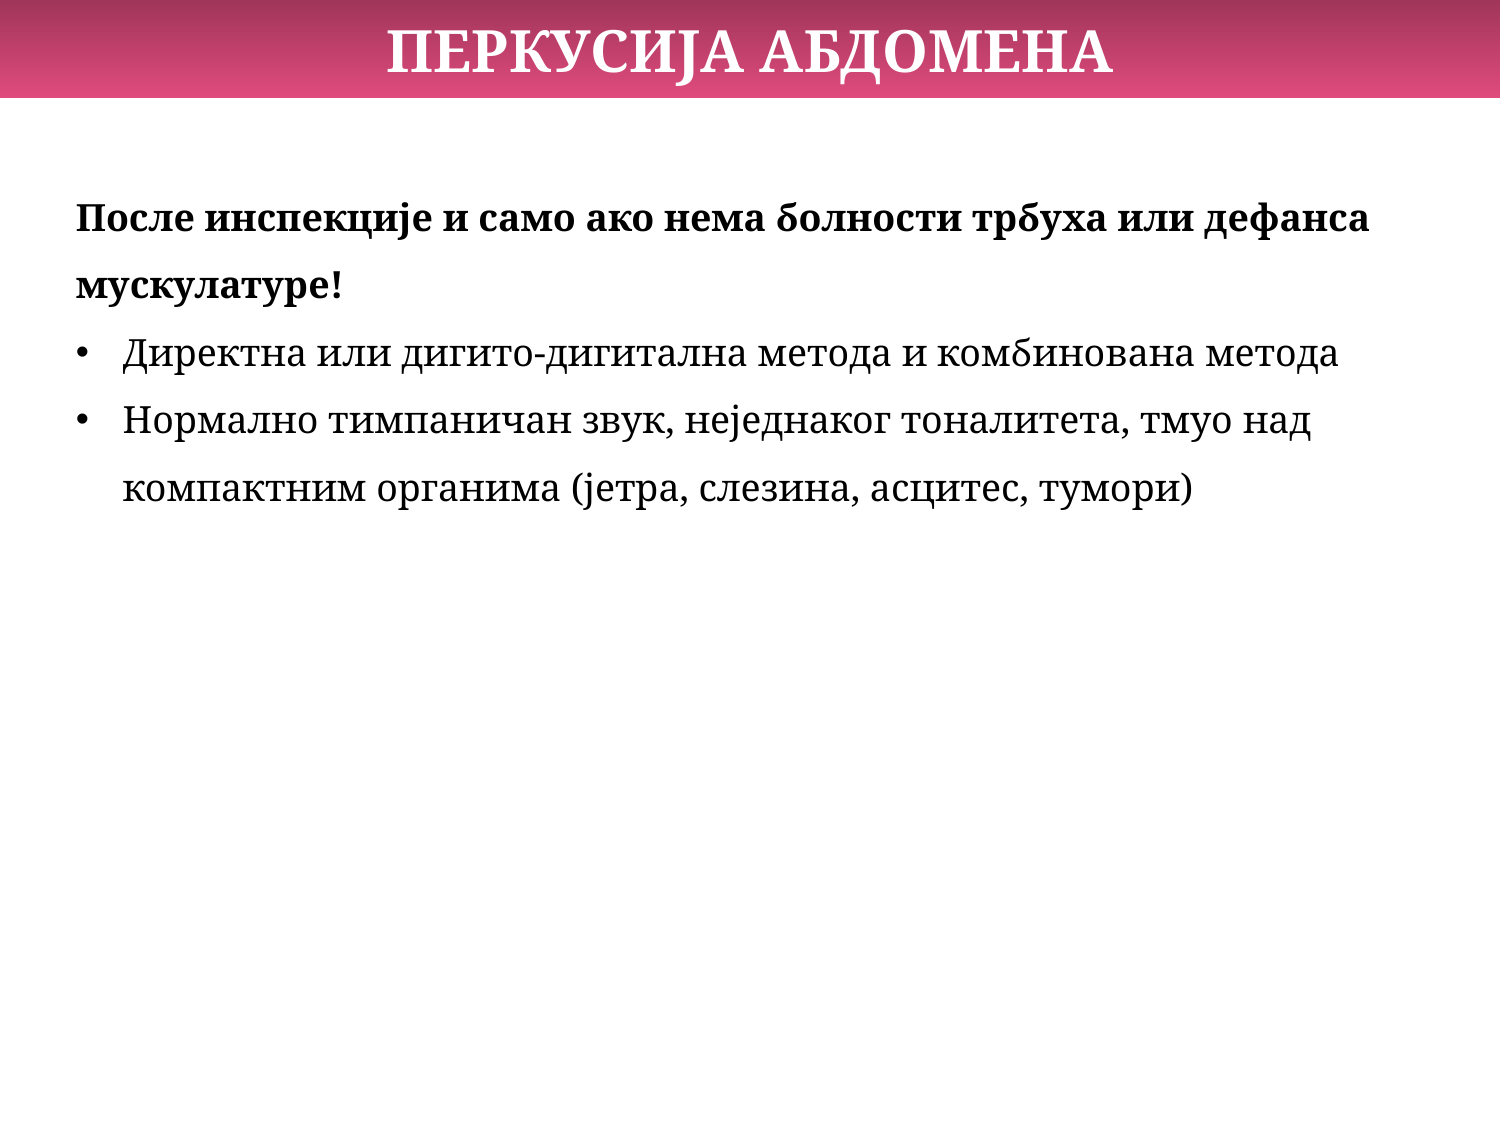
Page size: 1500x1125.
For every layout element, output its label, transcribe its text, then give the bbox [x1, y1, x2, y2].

text_box ПЕРКУСИЈА АБДОМЕНА [0, 0, 1500, 98]
text_box После инспекције и само ако нема болности трбуха или дефанса мускулатуре! Директна или дигито-дигитална метода и комбинована метода Нормално тимпаничан звук, неједнаког тоналитета, тмуо над компактним органима (јетра, слезина, асцитес, тумори) [61, 118, 1499, 584]
